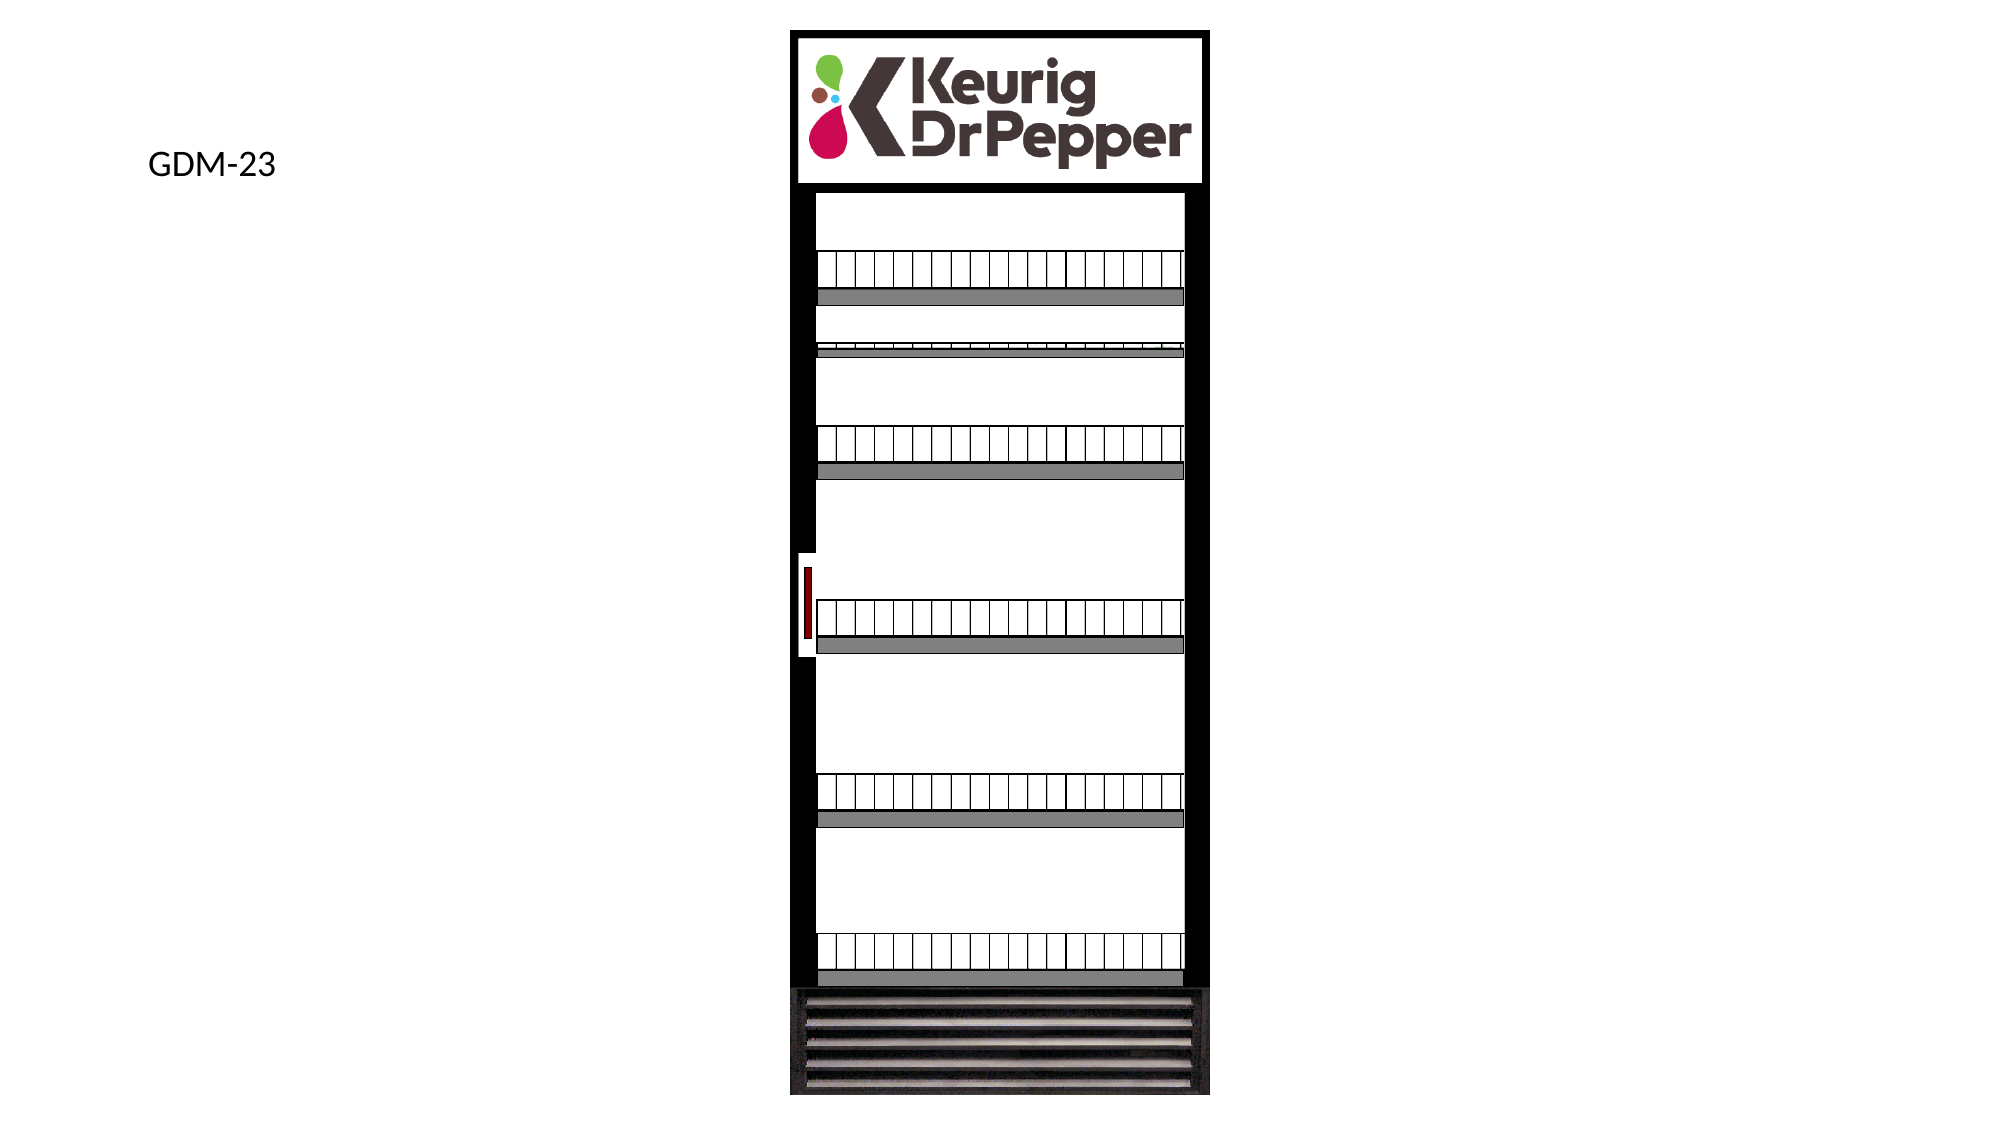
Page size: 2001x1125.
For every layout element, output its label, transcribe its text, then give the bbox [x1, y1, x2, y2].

picture [790, 30, 1210, 1095]
text_box GDM-23 [133, 131, 292, 192]
